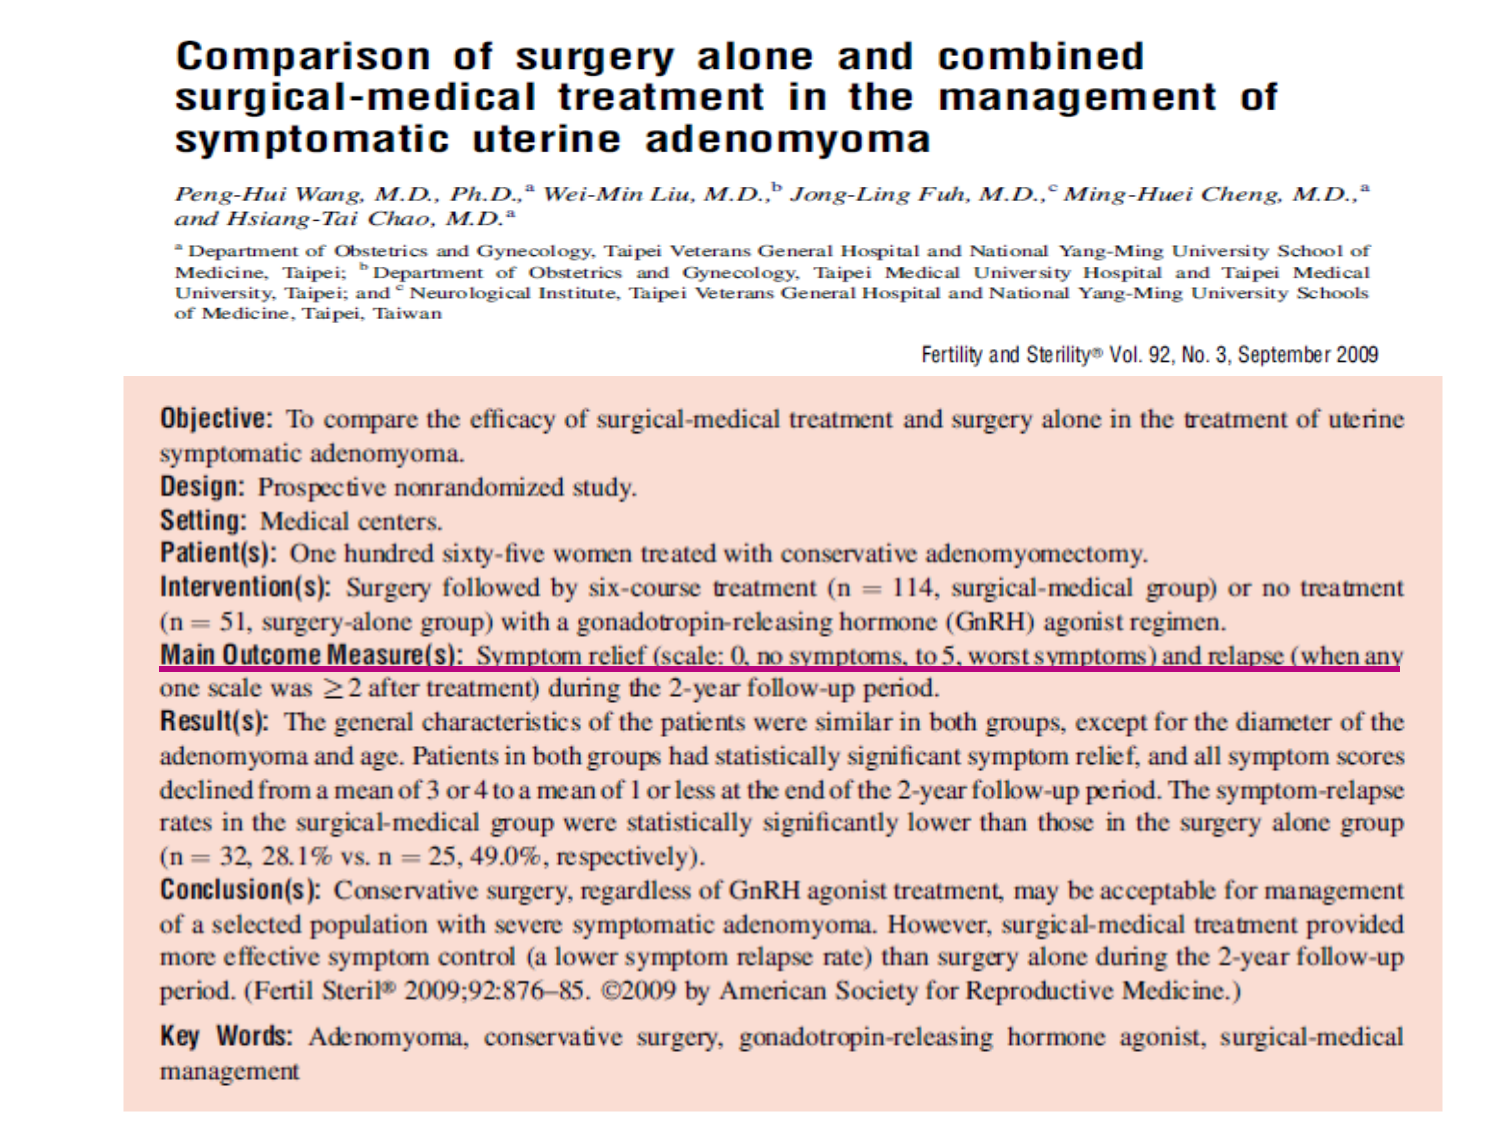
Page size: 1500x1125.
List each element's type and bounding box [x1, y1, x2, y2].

picture [100, 7, 1424, 372]
picture [113, 375, 1448, 1114]
